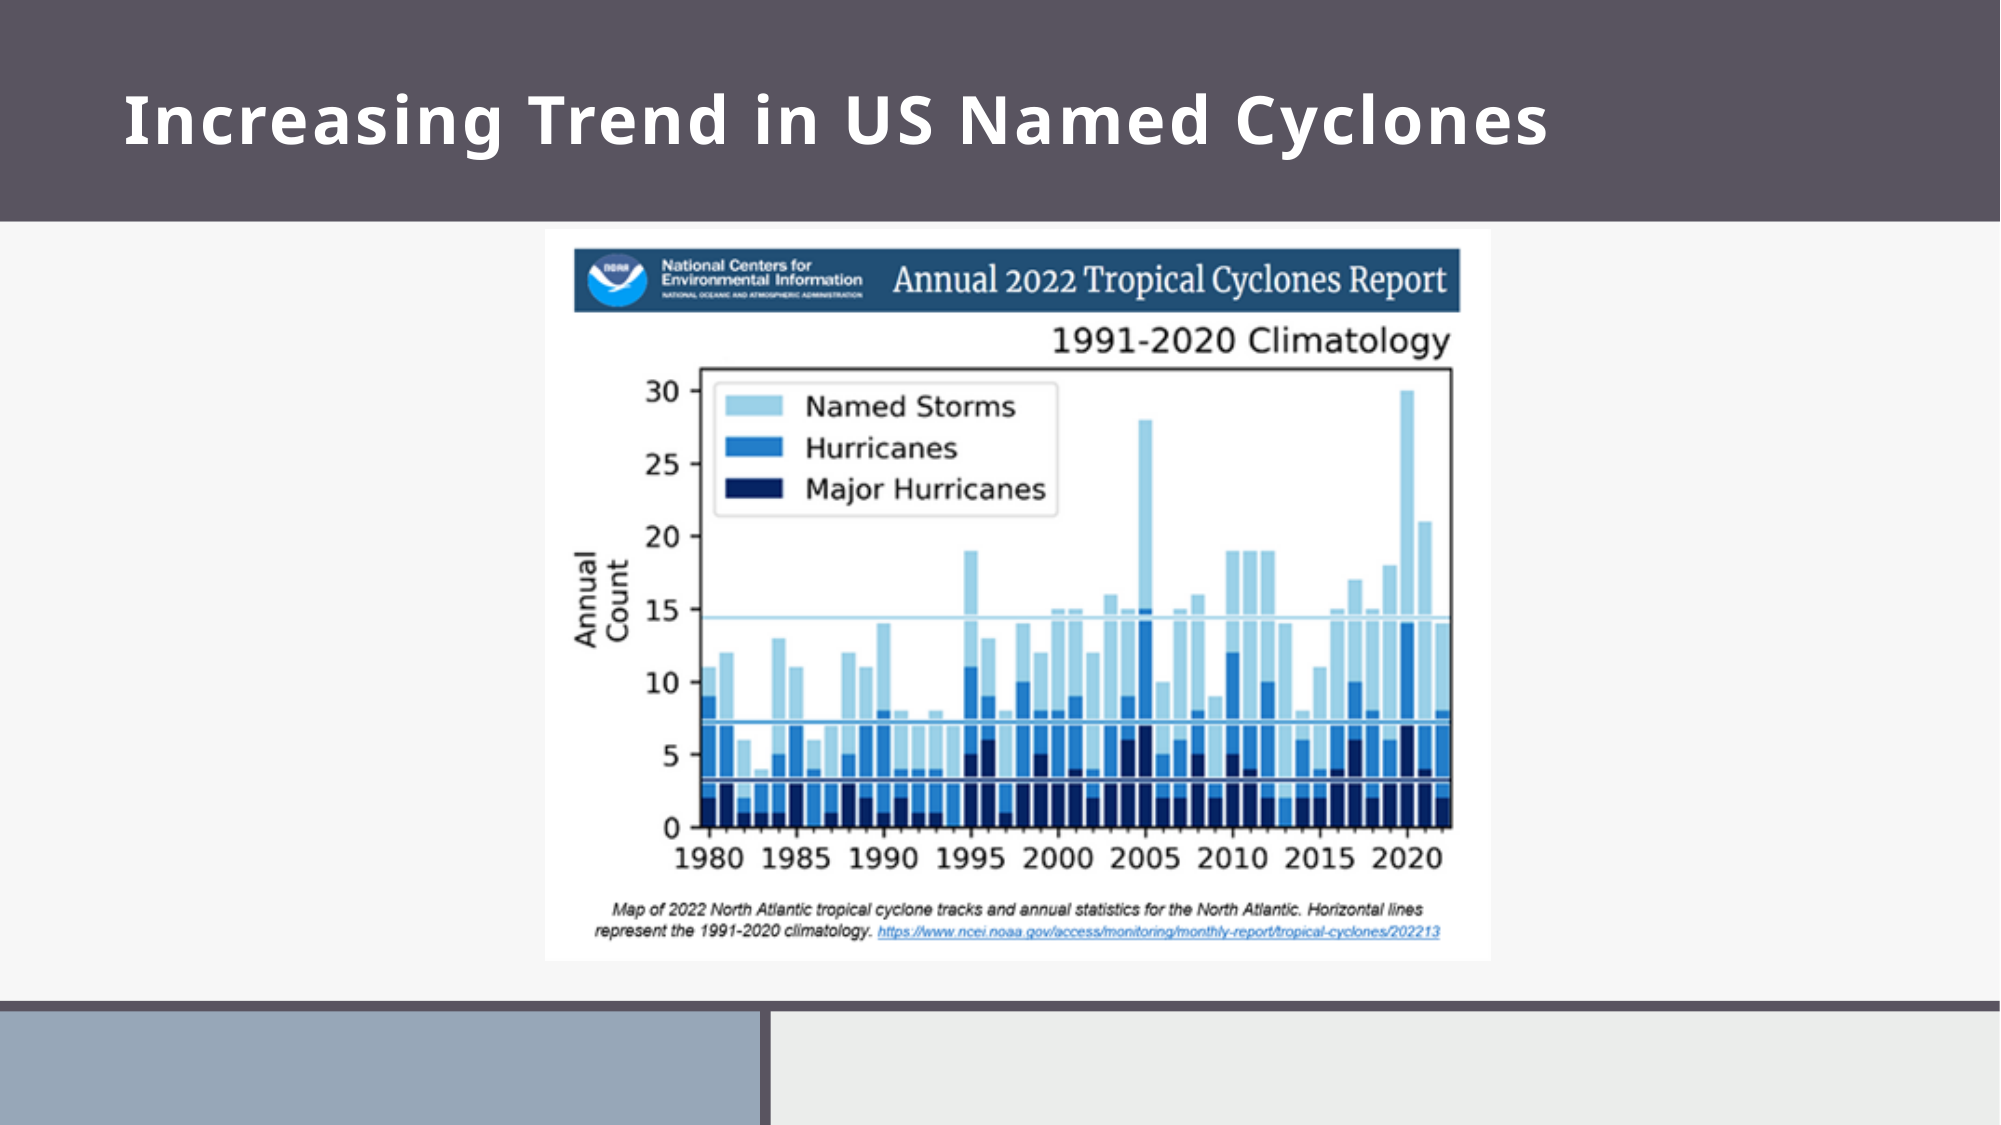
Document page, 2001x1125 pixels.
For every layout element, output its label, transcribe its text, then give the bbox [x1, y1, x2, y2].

title Increasing Trend in US Named Cyclones [106, 15, 1895, 207]
picture [544, 228, 1491, 961]
